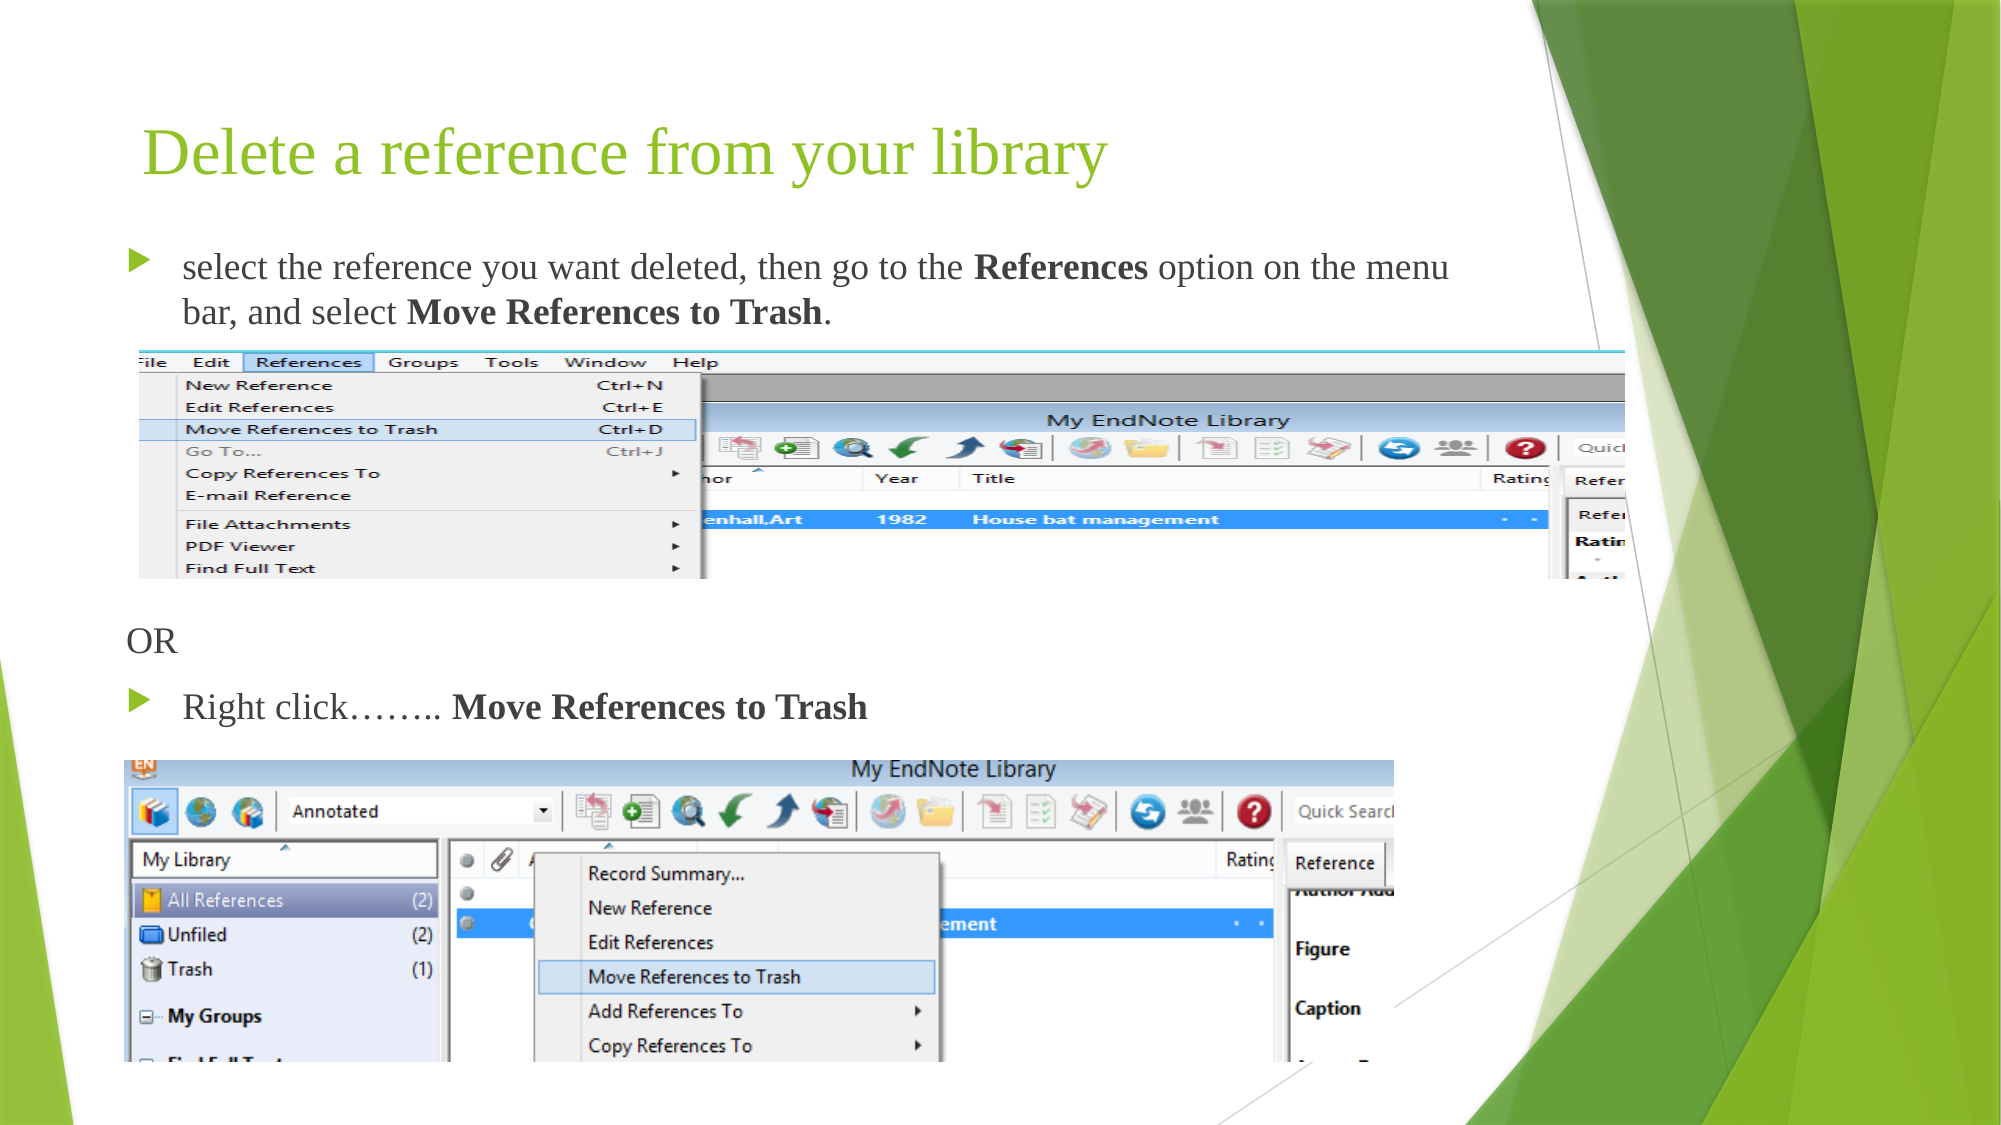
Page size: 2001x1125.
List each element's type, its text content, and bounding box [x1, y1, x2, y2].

picture [124, 759, 1395, 1063]
picture [138, 350, 1625, 580]
list select the reference you want deleted, then go to the References option on the menu bar, and select Move References to Trash. OR Right click…….. Move References to Trash [111, 234, 1522, 992]
title Delete a reference from your library [111, 99, 1522, 234]
